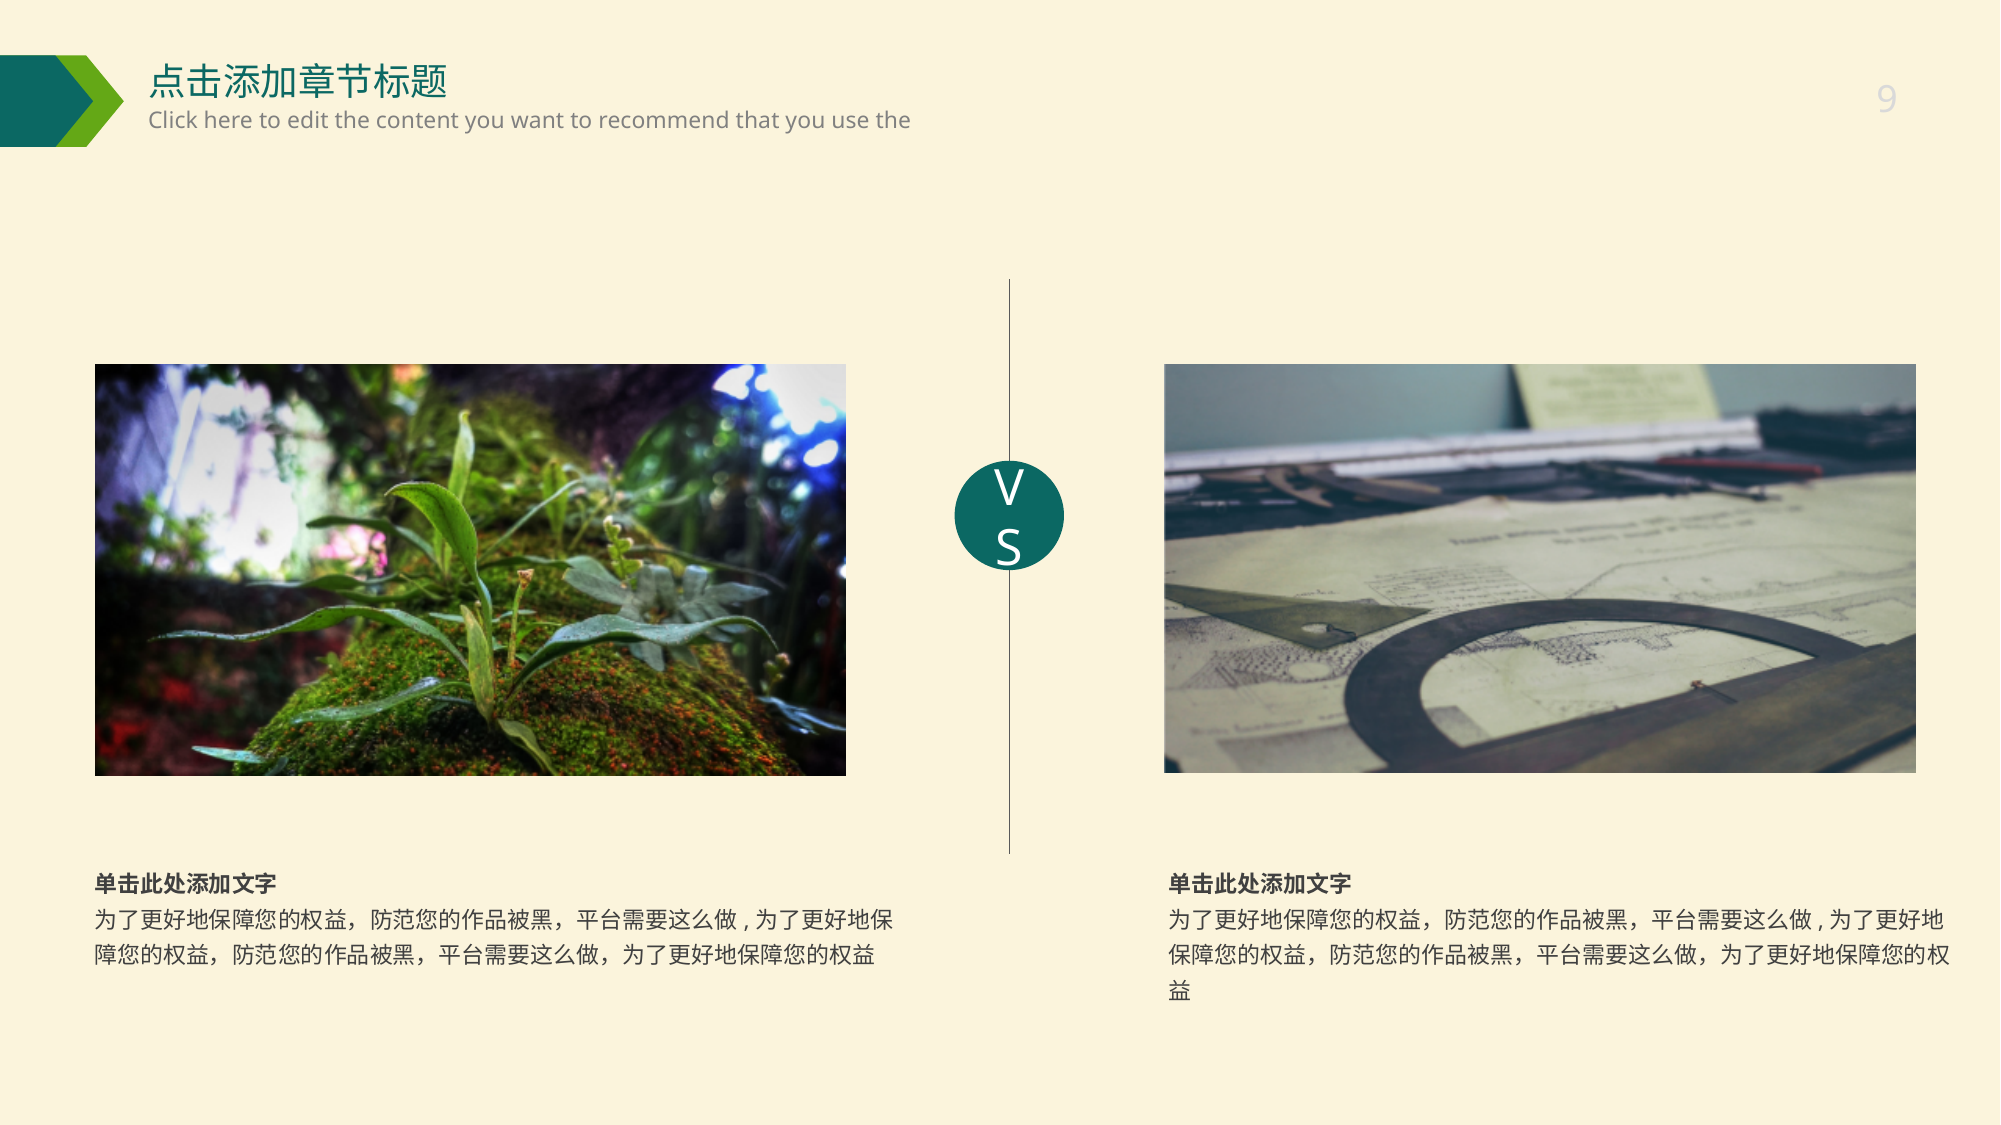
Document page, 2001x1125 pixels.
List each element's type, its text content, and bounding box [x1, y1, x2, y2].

list 点击添加章节标题 [133, 55, 1427, 101]
picture [1164, 364, 1916, 773]
text_box 单击此处添加文字 为了更好地保障您的权益，防范您的作品被黑，平台需要这么做,为了更好地保障您的权益，防范您的作品被黑，平台需要这么做，为了更好地保障您的权益 [1153, 853, 1979, 1012]
text_box VS [1010, 459, 1066, 572]
picture [95, 364, 846, 776]
list Click here to edit the content you want to recommend that you use the [133, 101, 1427, 152]
text_box VS [953, 459, 1009, 572]
text_box 单击此处添加文字 为了更好地保障您的权益，防范您的作品被黑，平台需要这么做,为了更好地保障您的权益，防范您的作品被黑，平台需要这么做，为了更好地保障您的权益 [79, 853, 925, 976]
